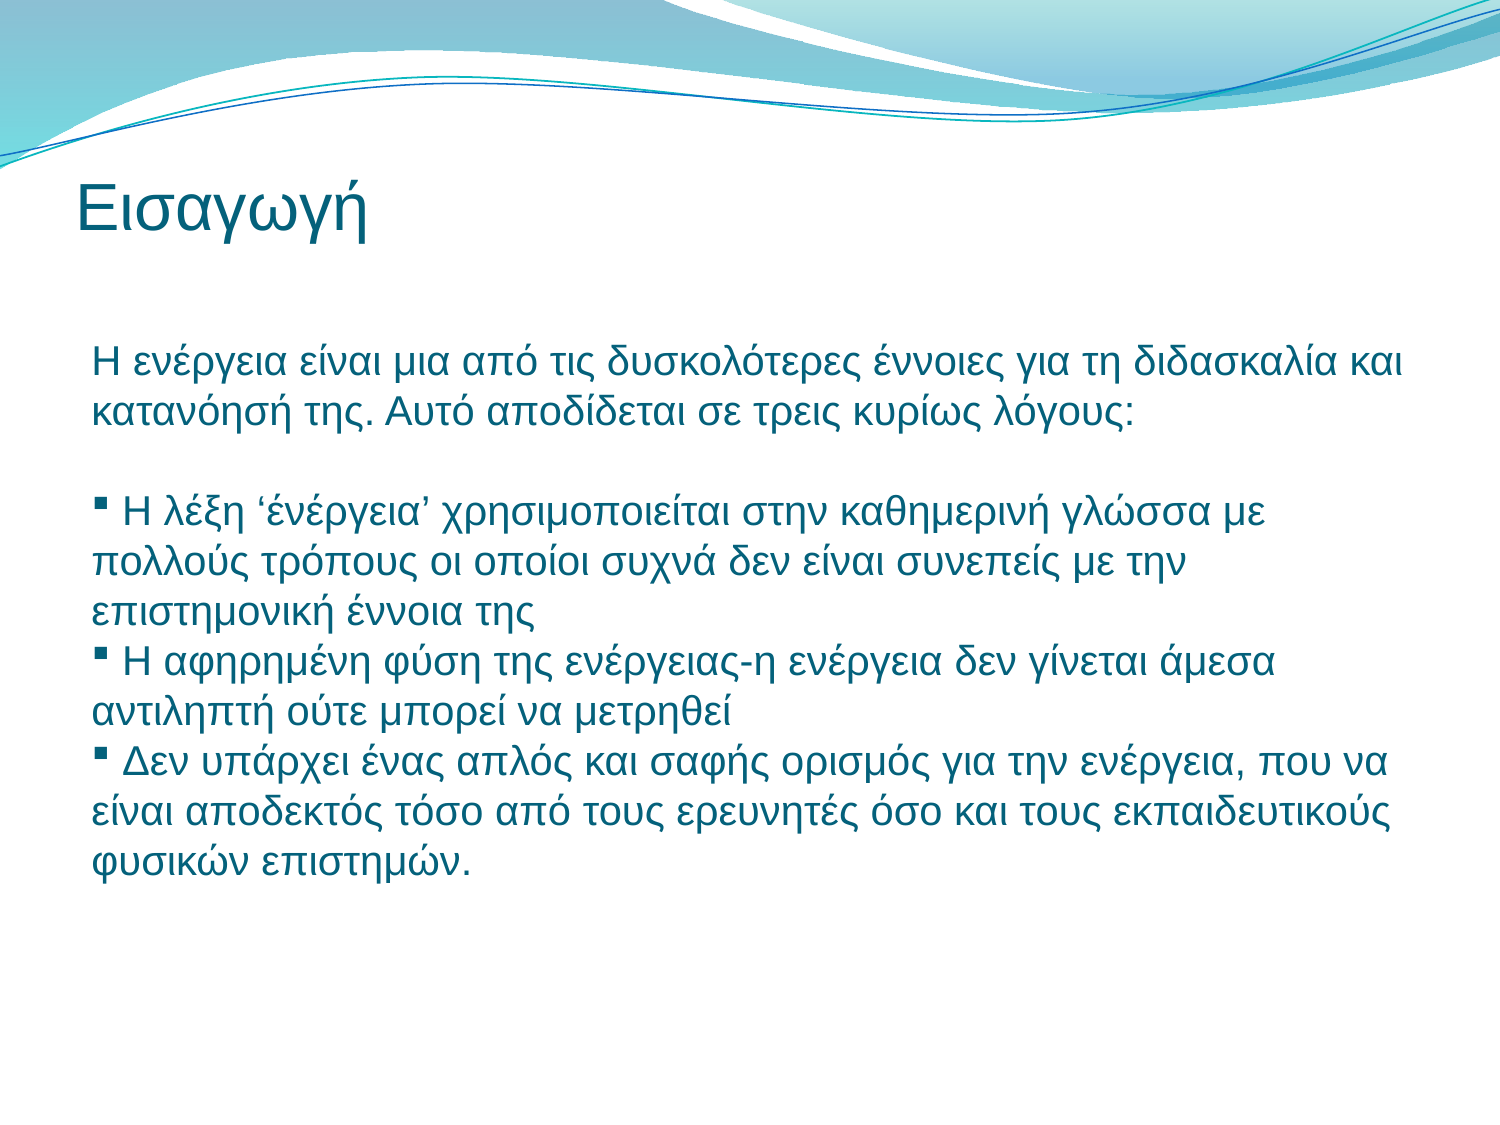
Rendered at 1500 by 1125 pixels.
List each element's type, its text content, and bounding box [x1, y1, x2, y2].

title Εισαγωγή [75, 115, 1438, 244]
text_box Η ενέργεια είναι μια από τις δυσκολότερες έννοιες για τη διδασκαλία και κατανόησή της. Αυτό αποδίδεται σε τρεις κυρίως λόγους: Η λέξη ‘ένέργεια’ χρησιμοποιείται στην καθημερινή γλώσσα με πολλούς τρόπους οι οποίοι συχνά δεν είναι συνεπείς με την επιστημονική έννοια της Η αφηρημένη φύση της ενέργειας-η ενέργεια δεν γίνεται άμεσα αντιληπτή ούτε μπορεί να μετρηθεί Δεν υπάρχει ένας απλός και σαφής ορισμός για την ενέργεια, που να είναι αποδεκτός τόσο από τους ερευνητές όσο και τους εκπαιδευτικούς φυσικών επιστημών. [76, 326, 1424, 942]
